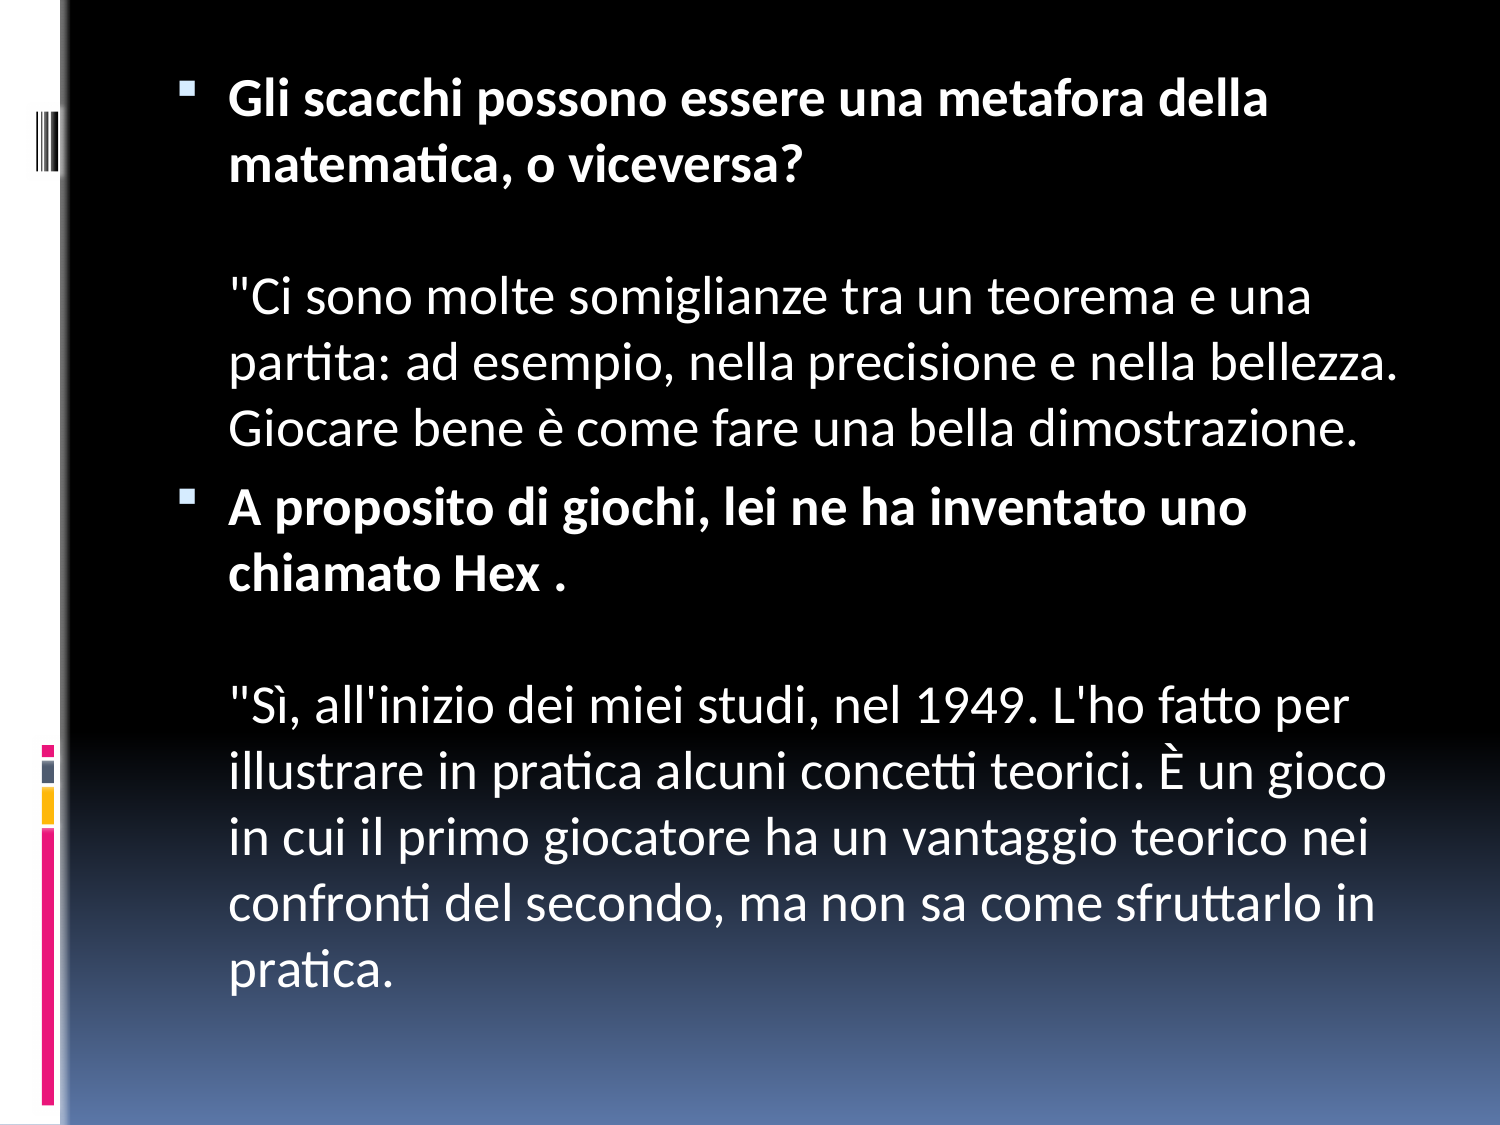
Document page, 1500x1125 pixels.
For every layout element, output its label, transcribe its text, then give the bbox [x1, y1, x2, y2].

list Gli scacchi possono essere una metafora della matematica, o viceversa? "Ci sono molte somiglianze tra un teorema e una partita: ad esempio, nella precisione e nella bellezza. Giocare bene è come fare una bella dimostrazione. A proposito di giochi, lei ne ha inventato uno chiamato Hex . "Sì, all'inizio dei miei studi, nel 1949. L'ho fatto per illustrare in pratica alcuni concetti teorici. È un gioco in cui il primo giocatore ha un vantaggio teorico nei confronti del secondo, ma non sa come sfruttarlo in pratica. [150, 54, 1425, 1043]
